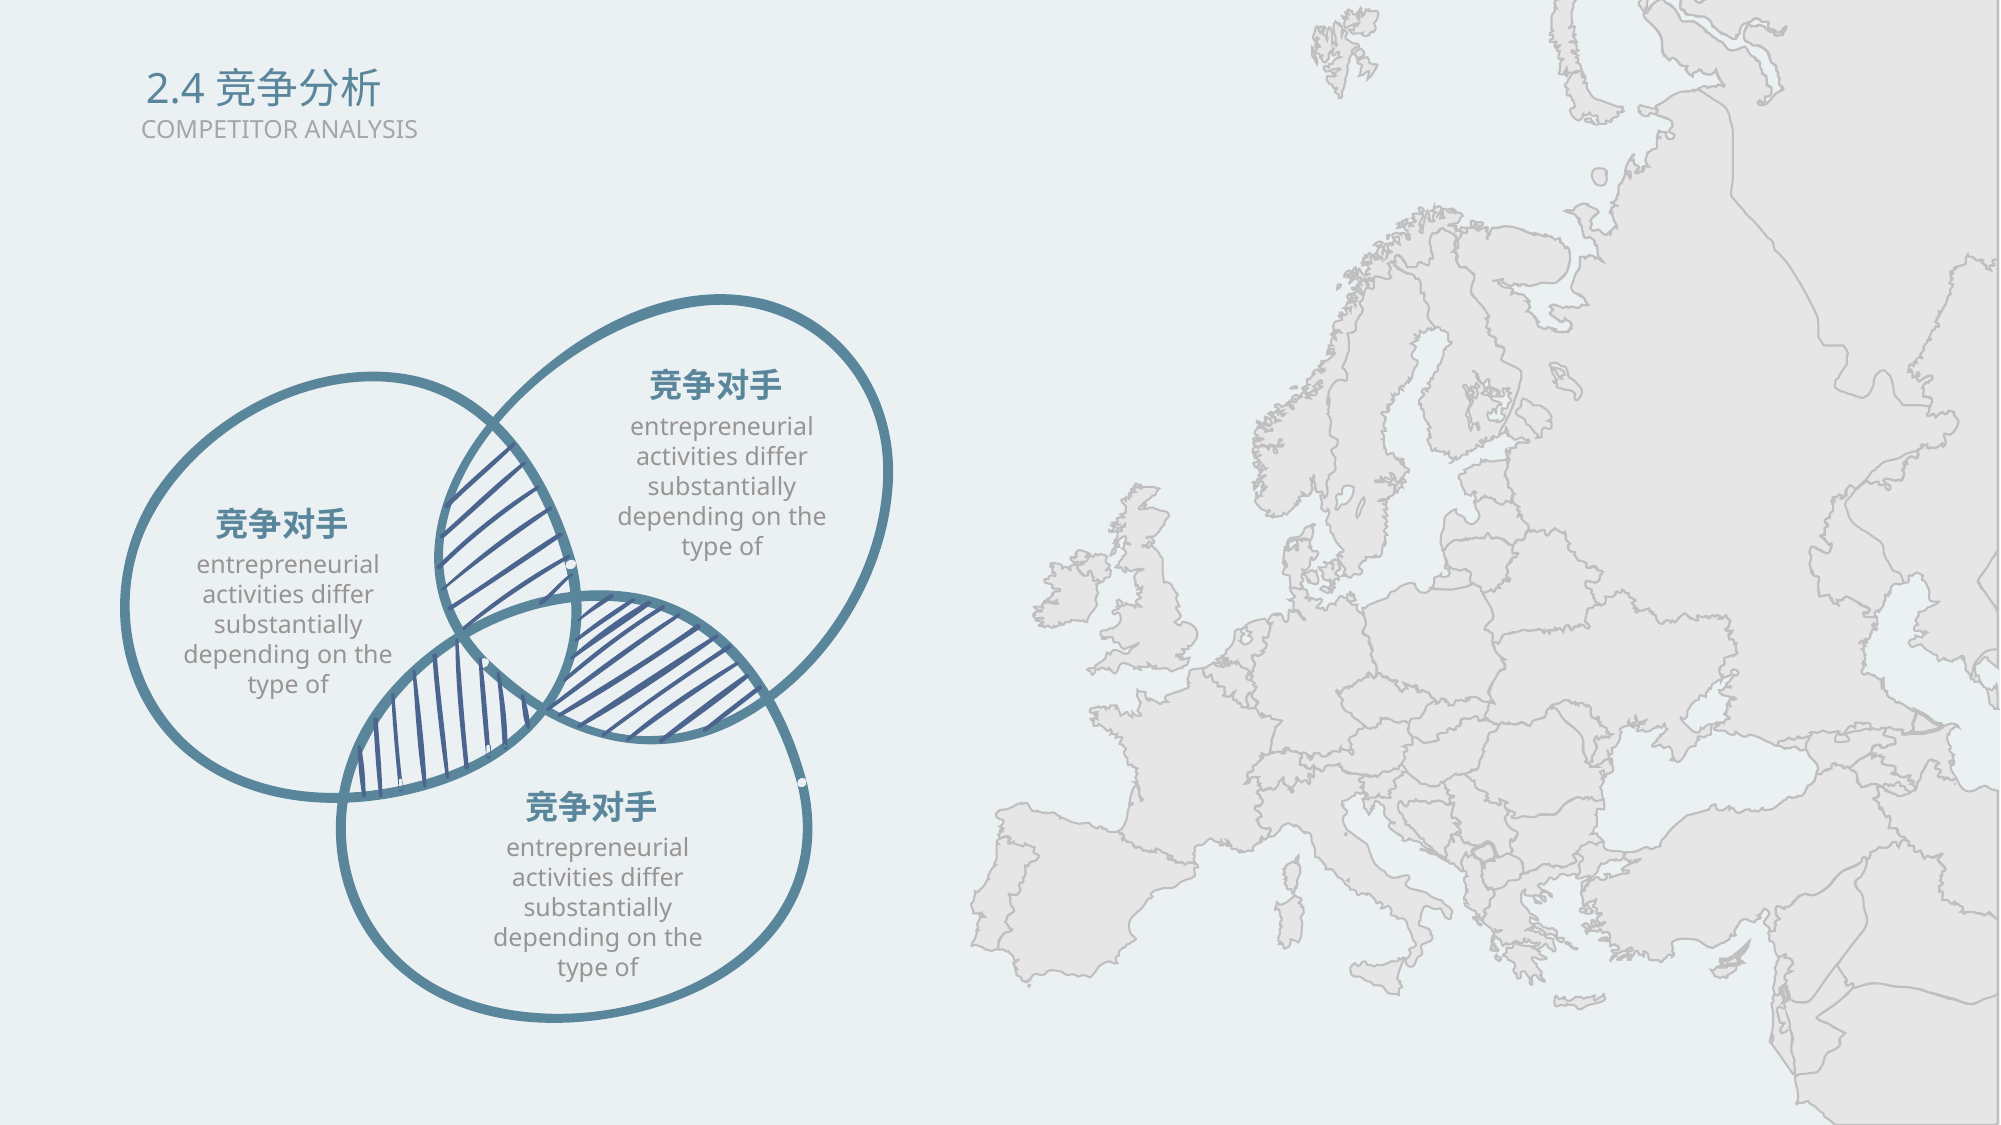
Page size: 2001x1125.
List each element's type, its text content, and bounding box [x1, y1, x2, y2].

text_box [473, 778, 723, 982]
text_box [969, 0, 1998, 1125]
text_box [164, 495, 413, 699]
text_box 2.4竞争分析 [131, 54, 397, 119]
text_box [597, 357, 847, 561]
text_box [102, 274, 900, 1066]
text_box COMPETITOR ANALYSIS [126, 106, 434, 152]
